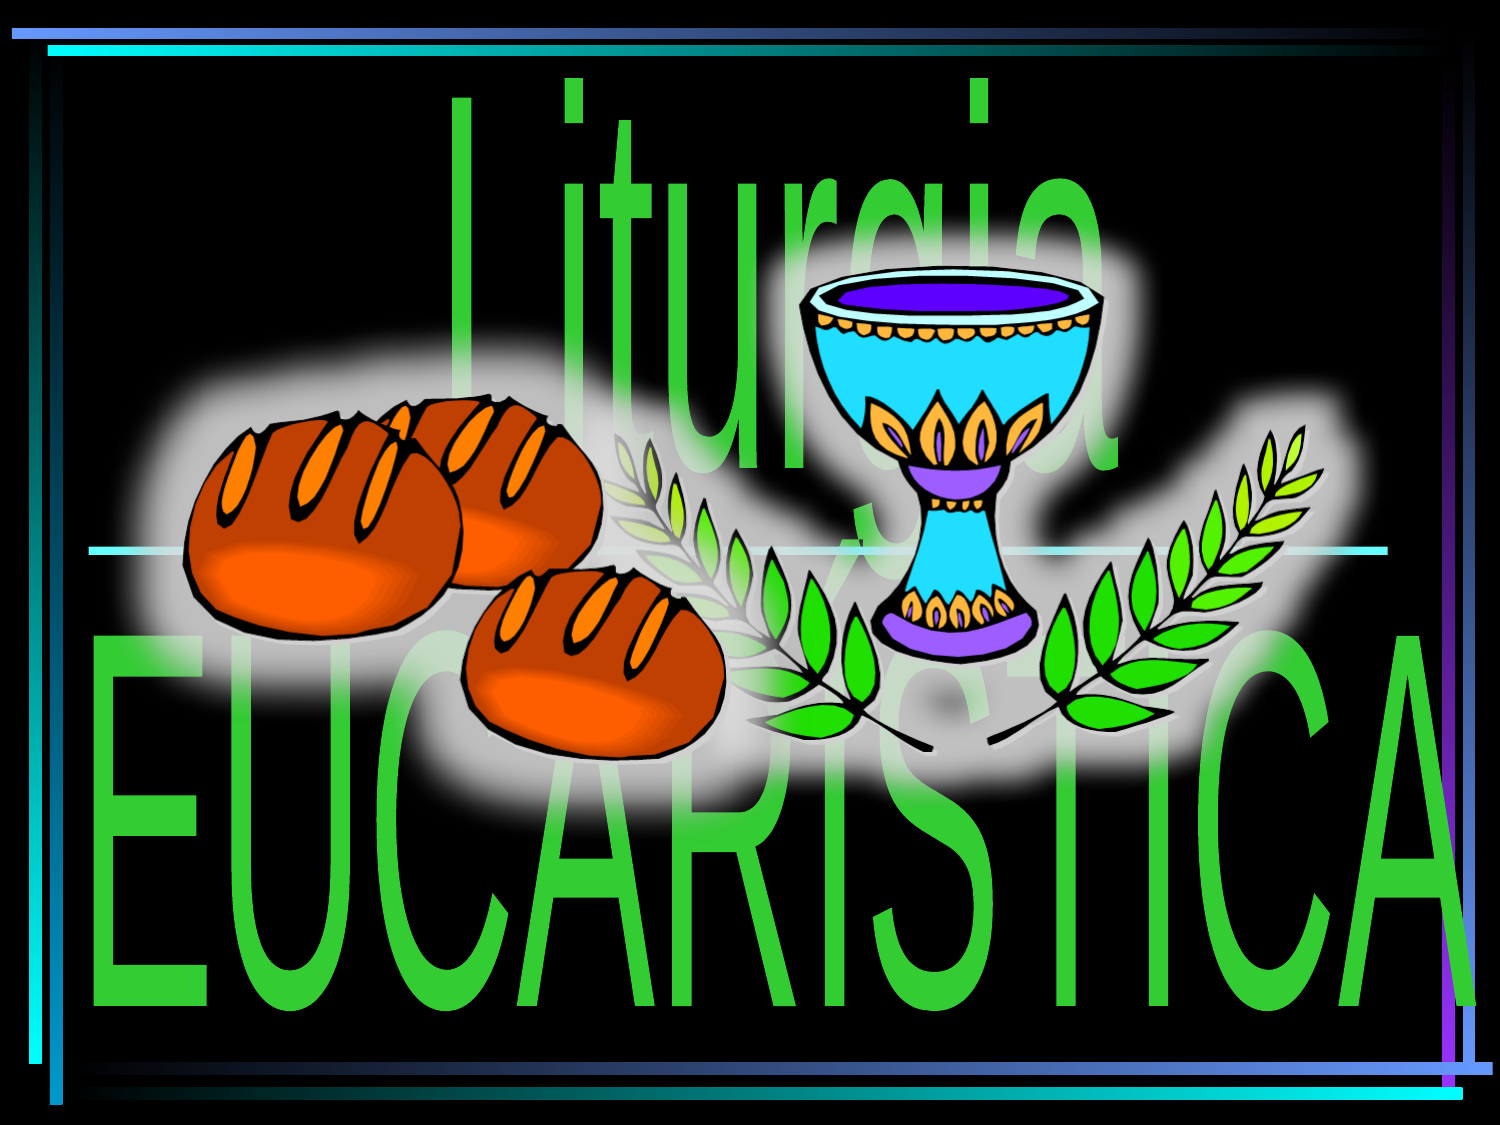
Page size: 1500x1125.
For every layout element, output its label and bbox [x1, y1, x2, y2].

picture [107, 245, 1329, 805]
